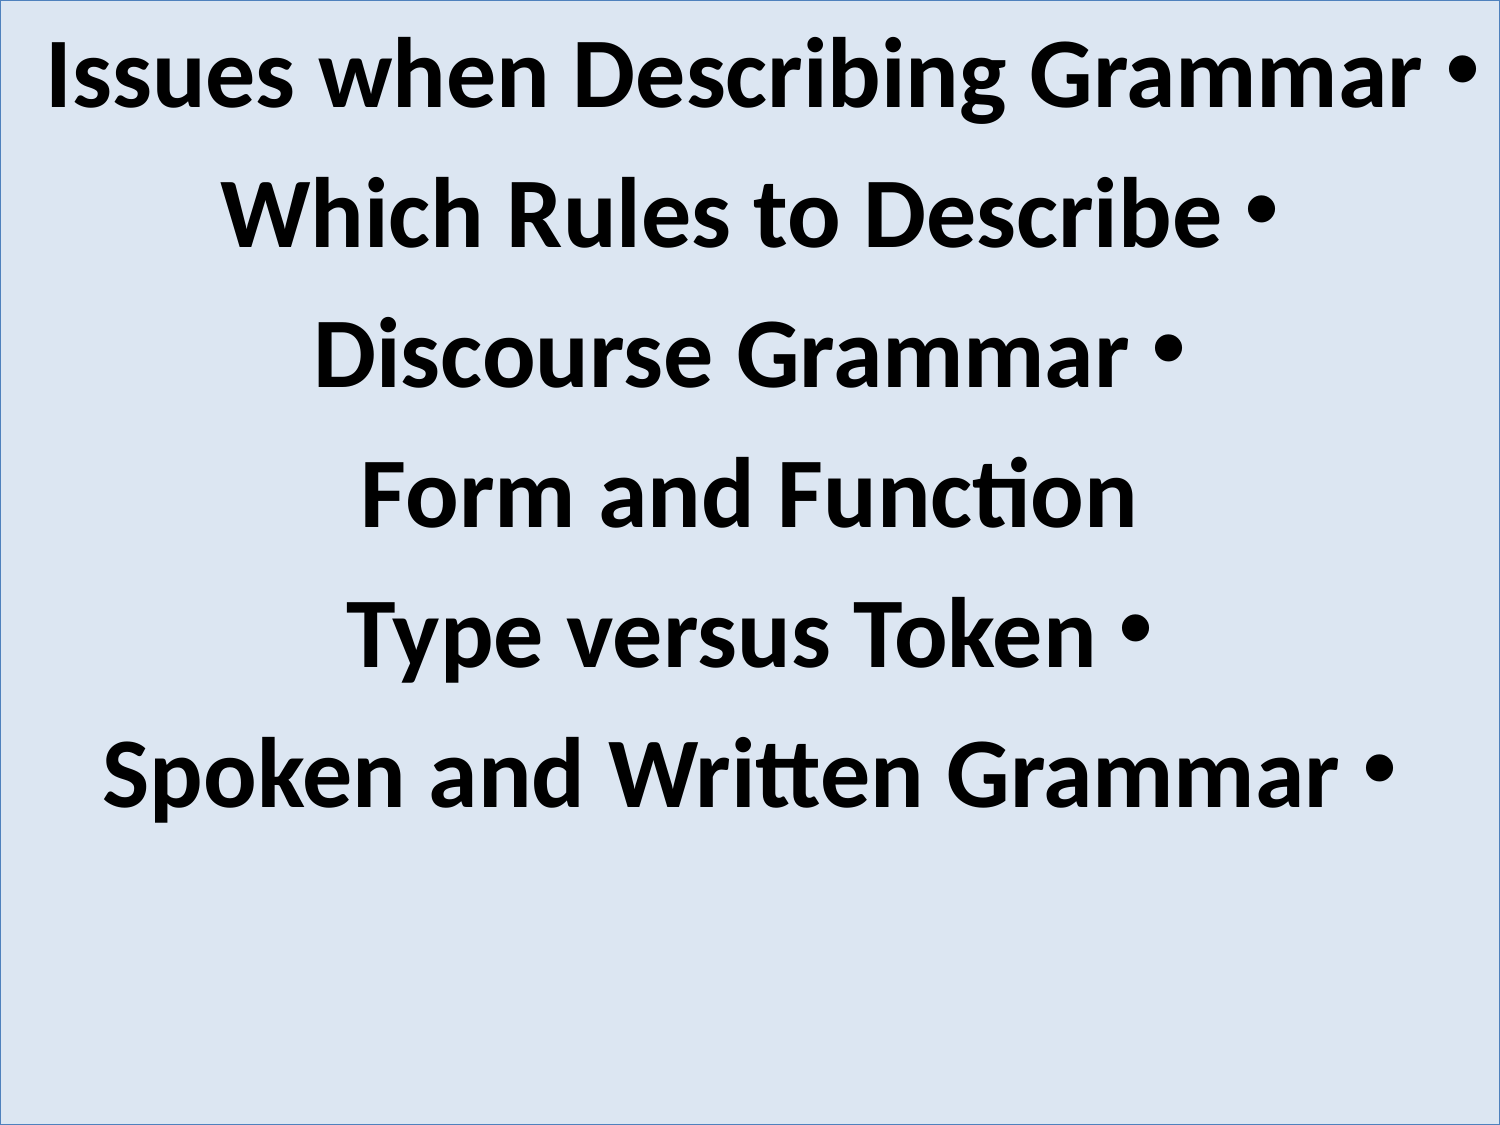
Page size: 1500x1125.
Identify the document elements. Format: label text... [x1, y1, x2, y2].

list Issues when Describing Grammar Which Rules to Describe Discourse Grammar Form and Function Type versus Token Spoken and Written Grammar [0, 0, 1500, 1125]
